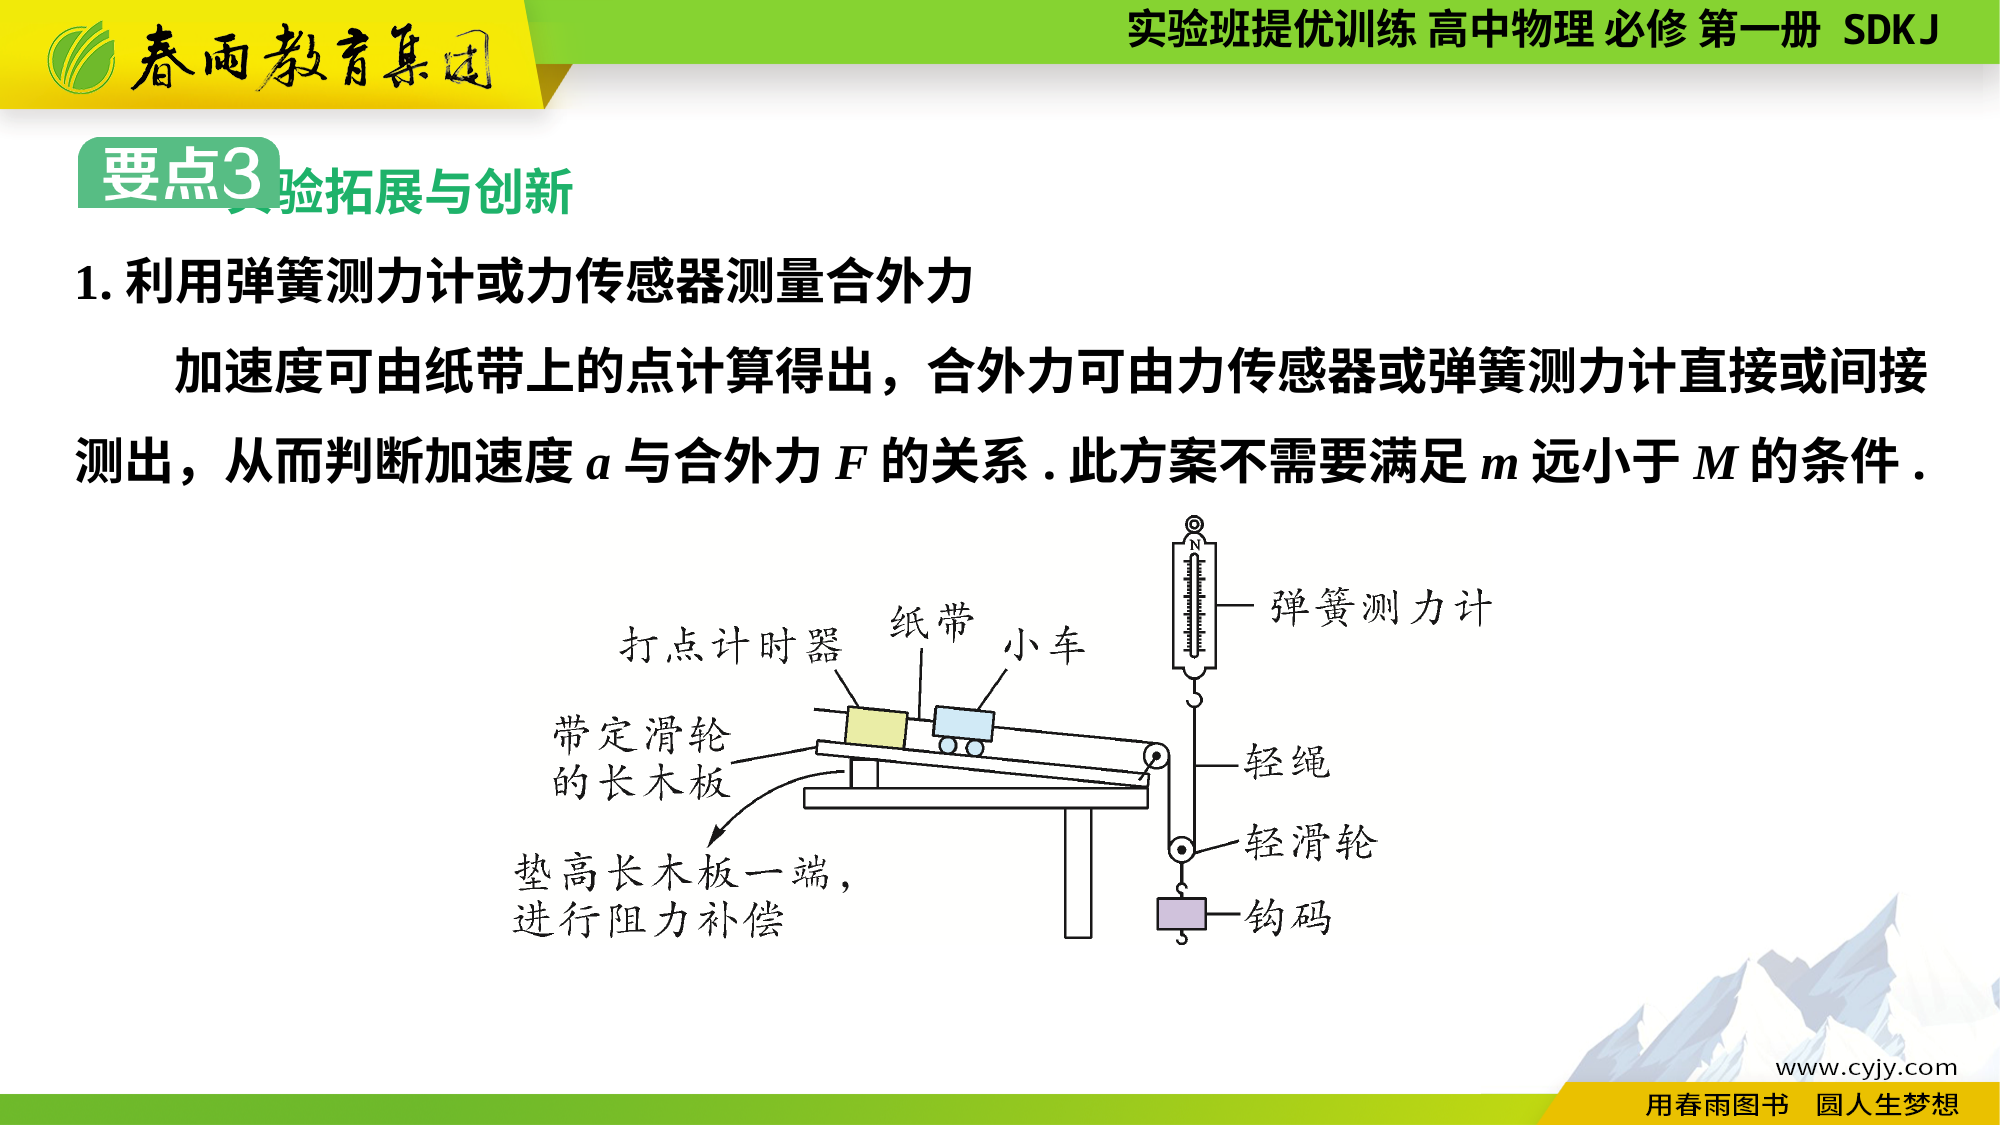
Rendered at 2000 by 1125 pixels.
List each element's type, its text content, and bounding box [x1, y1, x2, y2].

list 实验拓展与创新 1.利用弹簧测力计或力传感器测量合外力 加速度可由纸带上的点计算得出，合外力可由力传感器或弹簧测力计直接或间接测出，从而判断加速度a与合外力F的关系.此方案不需要满足m远小于M的条件. [59, 122, 1944, 502]
picture [0, 0, 2000, 1125]
